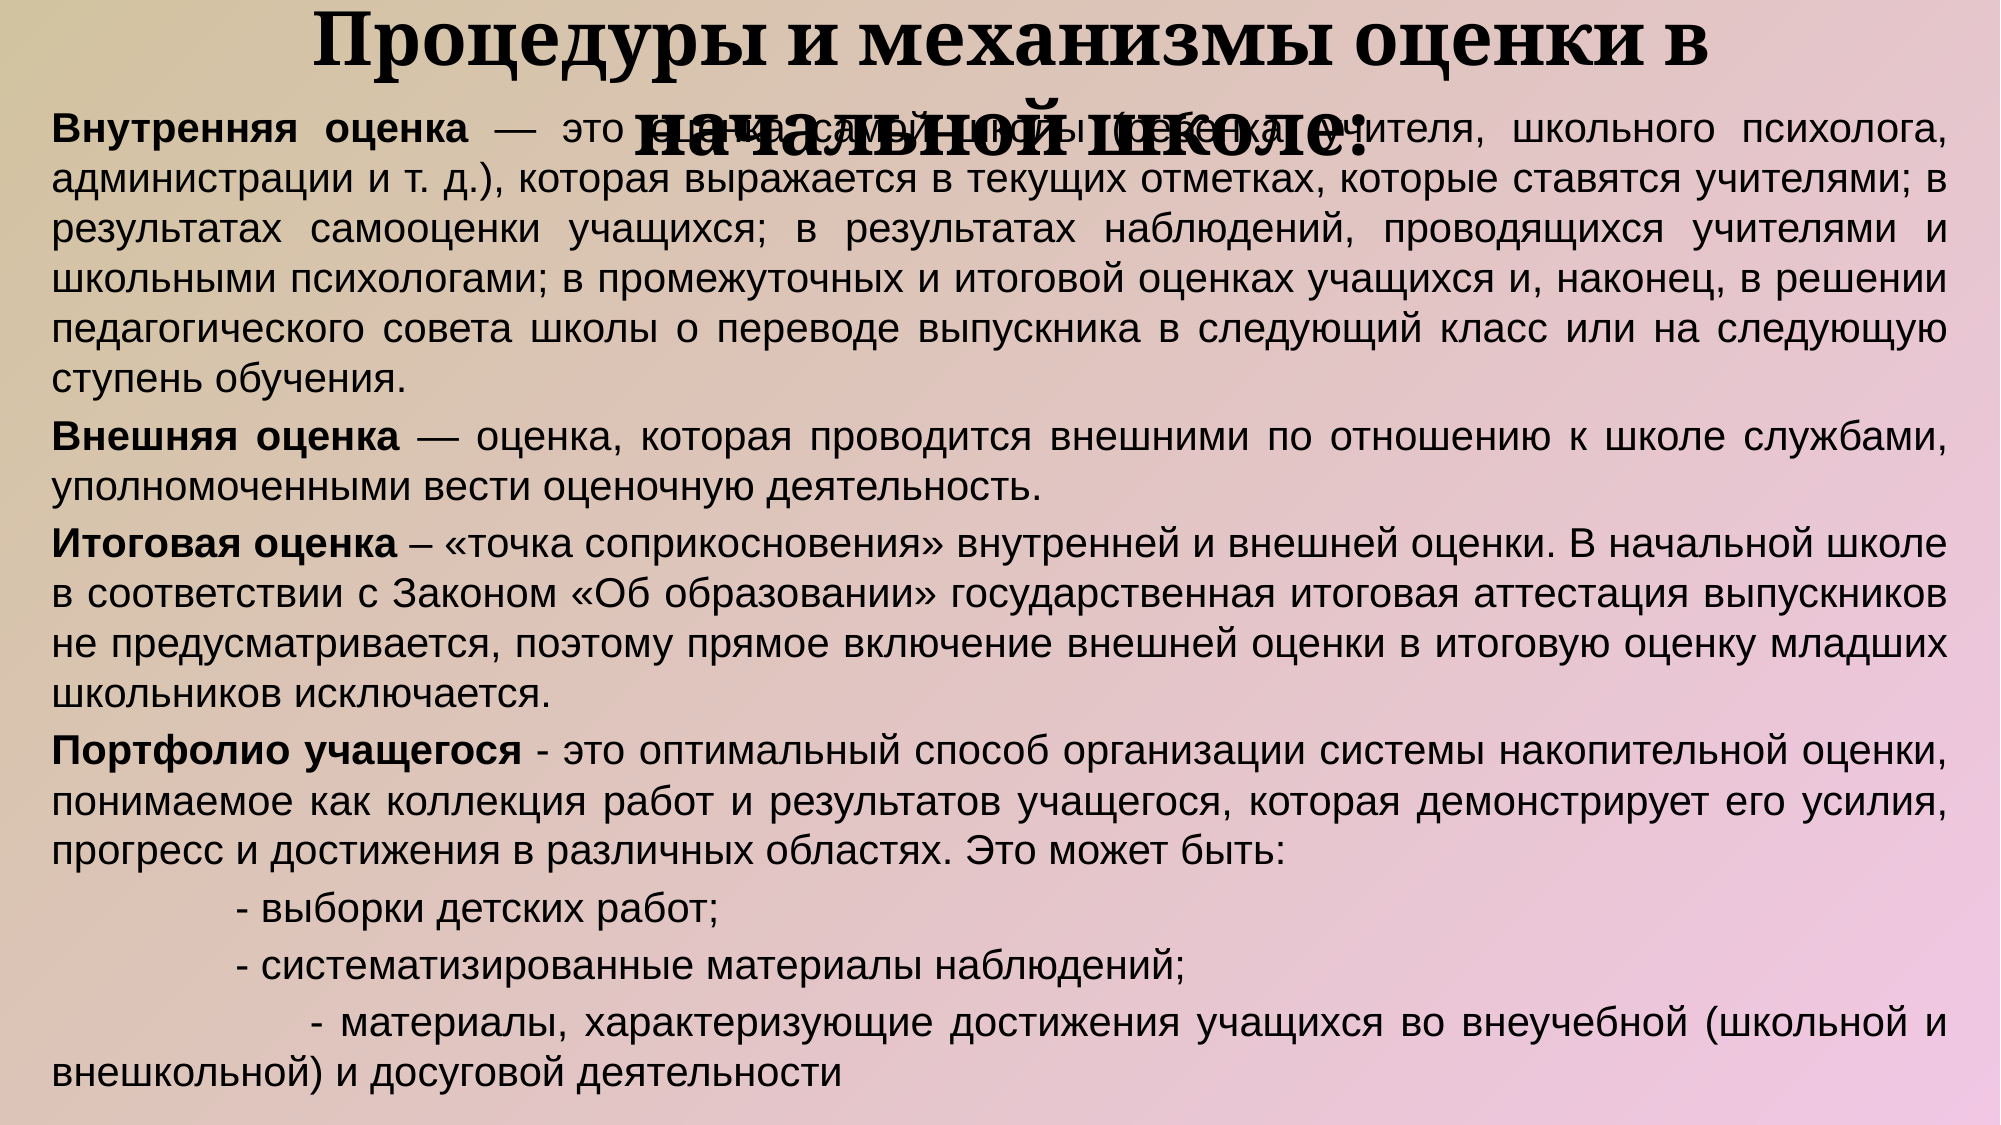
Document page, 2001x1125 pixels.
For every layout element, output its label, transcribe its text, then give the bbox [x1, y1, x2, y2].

title Процедуры и механизмы оценки в начальной школе: [74, 0, 1950, 93]
list Внутренняя оценка — это оценка самой школы (ребенка, учителя, школьного психолога, администрации и т. д.), которая выражается в текущих отметках, которые ставятся учителями; в результатах самооценки учащихся; в результатах наблюдений, проводящихся учителями и школьными психологами; в промежуточных и итоговой оценках учащихся и, наконец, в решении педагогического совета школы о переводе выпускника в следующий класс или на следующую ступень обучения. Внешняя оценка — оценка, которая проводится внешними по отношению к школе службами, уполномоченными вести оценочную деятельность. Итоговая оценка – «точка соприкосновения» внутренней и внешней оценки. В начальной школе в соответствии с Законом «Об образовании» государственная итоговая аттестация выпускников не предусматривается, поэтому прямое включение внешней оценки в итоговую оценку младших школьников исключается. Портфолио учащегося - это оптимальный способ организации системы накопительной оценки, понимаемое как коллекция работ и результатов учащегося, которая демонстрирует его усилия, прогресс и достижения в различных областях. Это может быть: - выборки детских работ; - систематизированные материалы наблюдений; - материалы, характеризующие достижения учащихся во внеучебной (школьной и внешкольной) и досуговой деятельности [36, 93, 1964, 1075]
